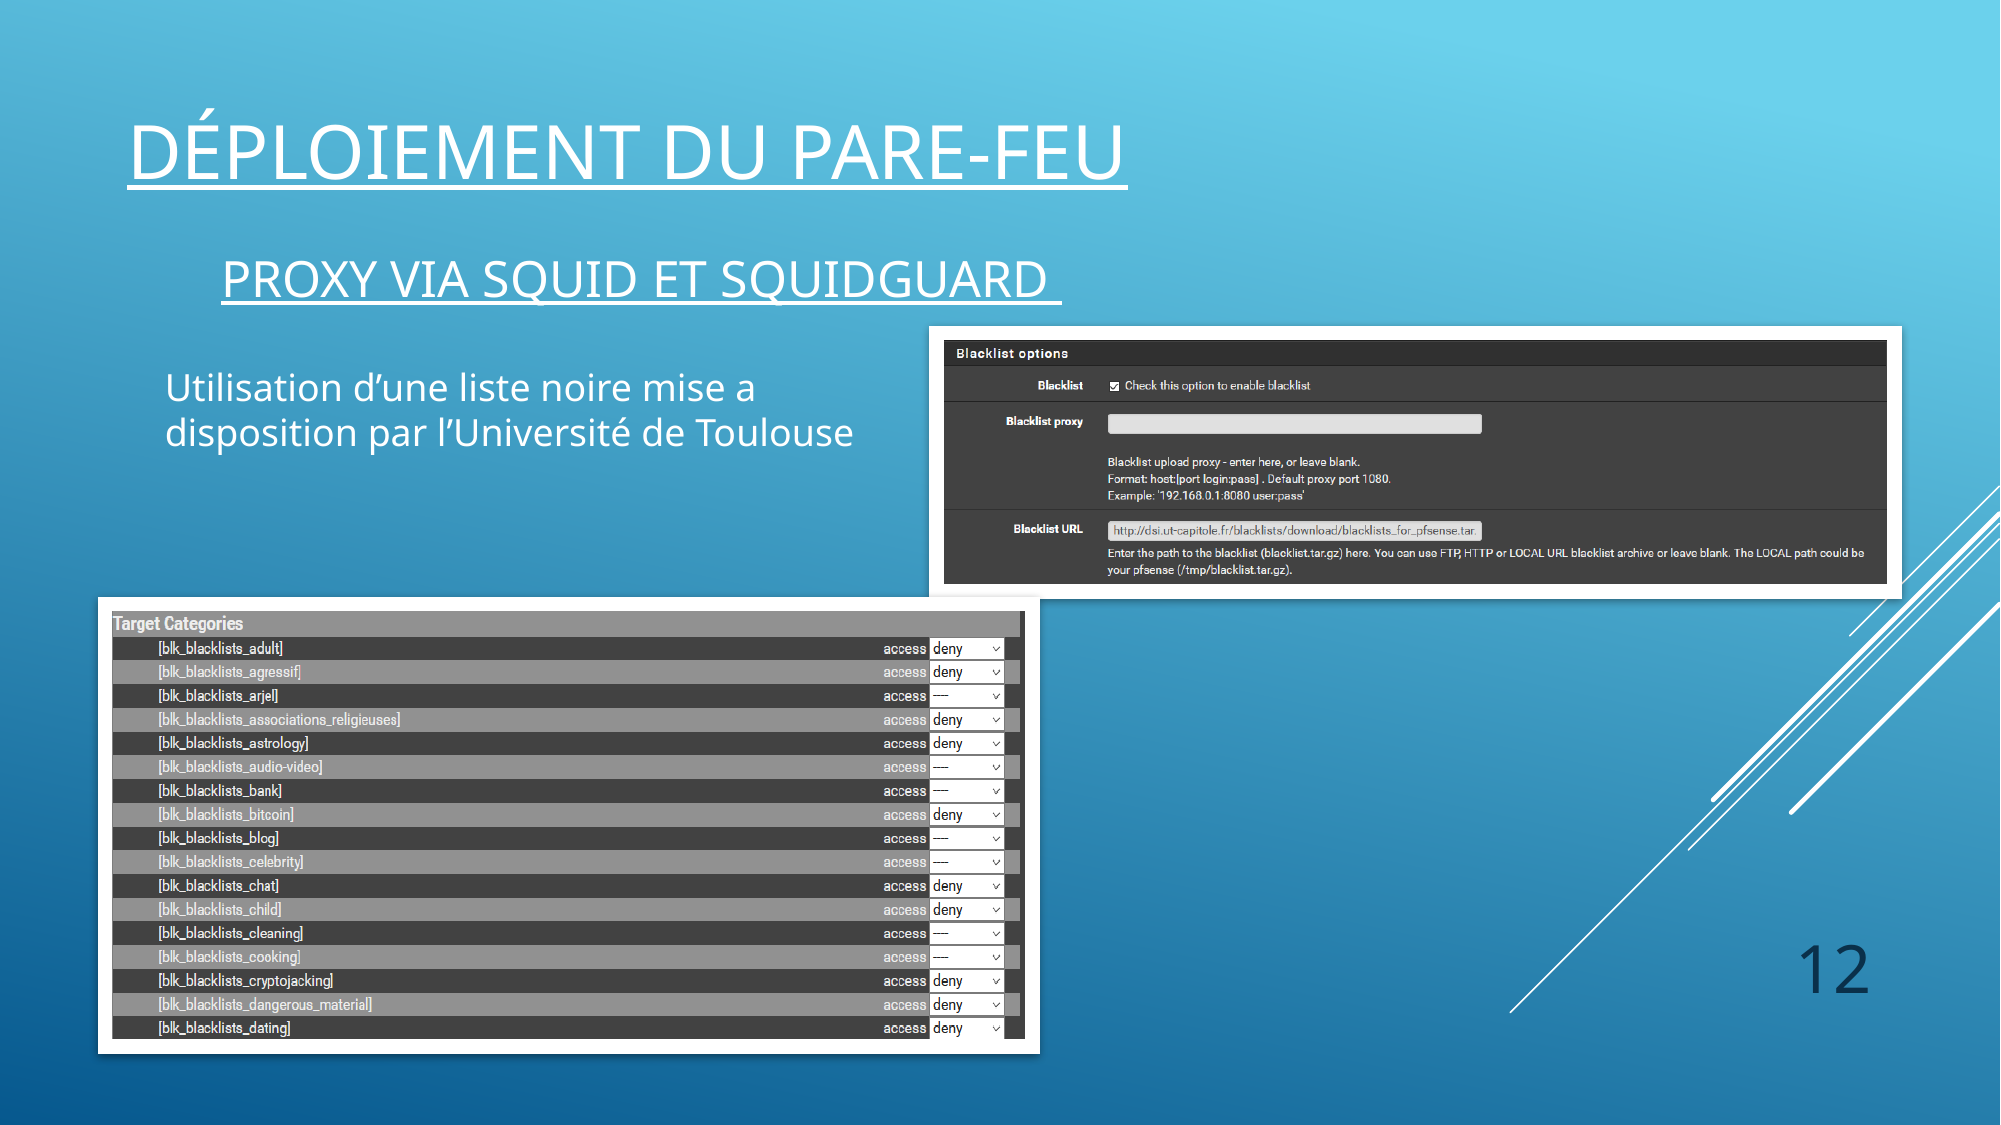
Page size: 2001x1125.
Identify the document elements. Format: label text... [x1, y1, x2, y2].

text_box Utilisation d’une liste noire mise a disposition par l’Université de Toulouse [149, 356, 898, 461]
picture [943, 340, 1888, 585]
slide_number 12 [1700, 915, 1888, 1025]
title Déploiement Du pare-feu [112, 85, 1513, 214]
text_box PROXY VIA SQUID et SQUIDGUARD [205, 213, 1606, 341]
picture [111, 610, 1026, 1040]
